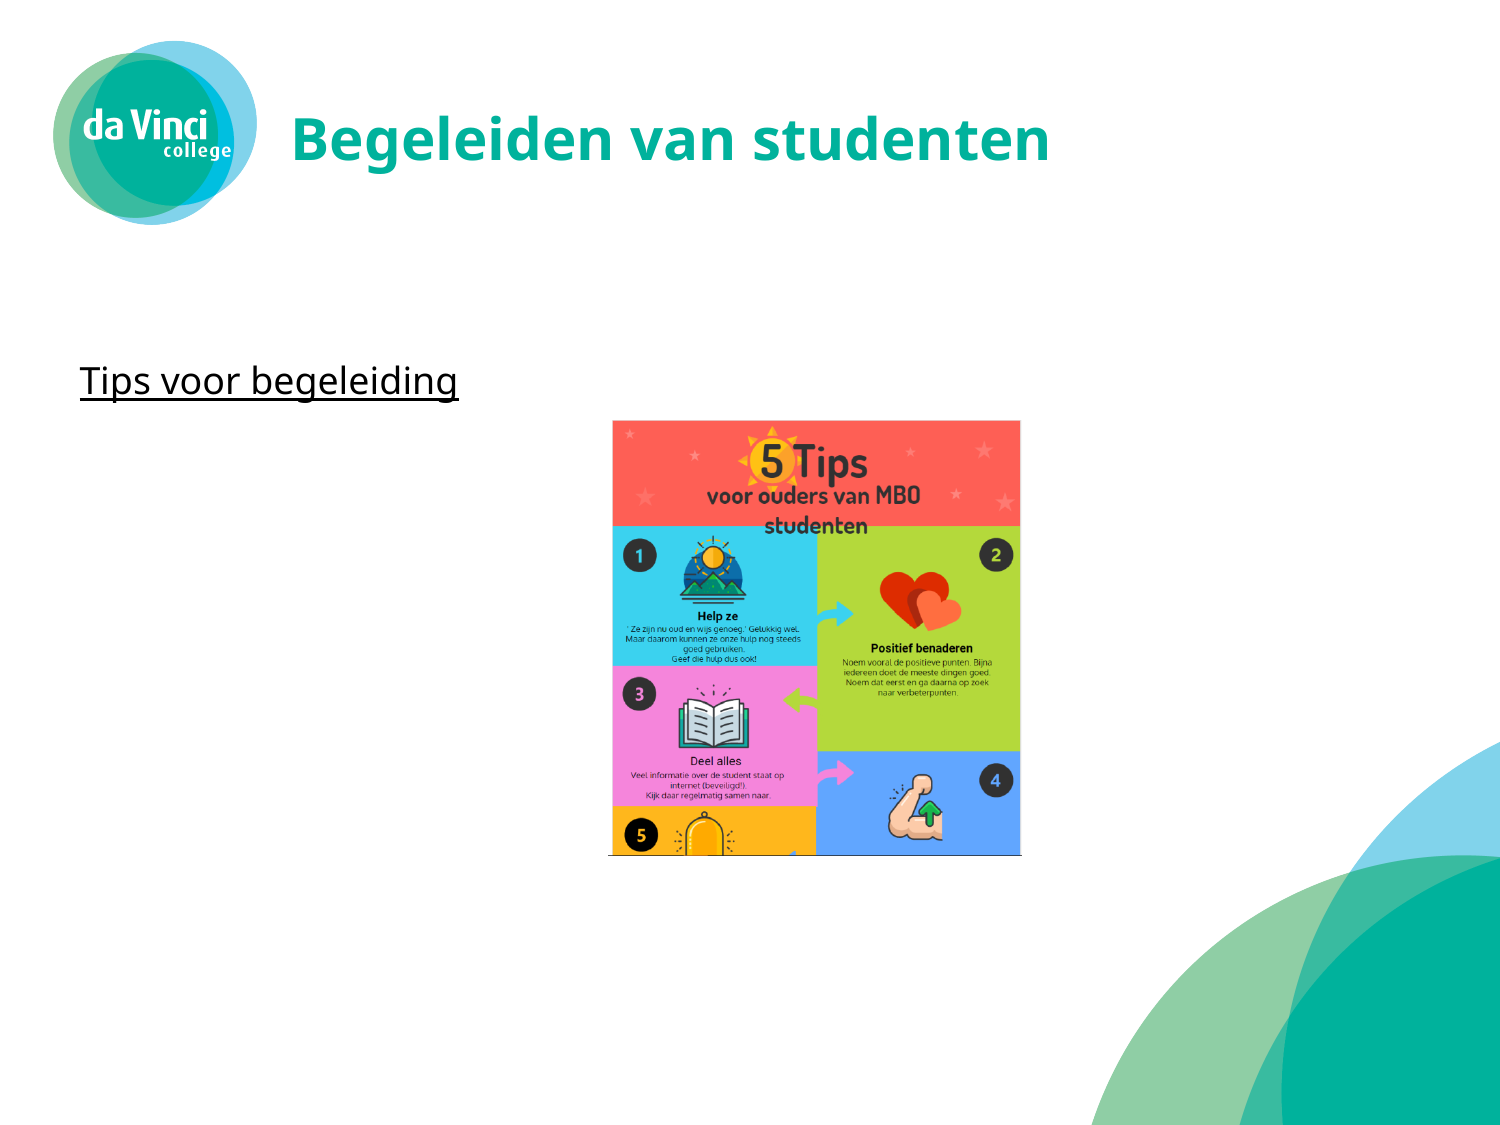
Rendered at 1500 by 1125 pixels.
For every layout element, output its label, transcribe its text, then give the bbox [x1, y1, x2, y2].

text_box Tips voor begeleiding [64, 349, 815, 416]
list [607, 420, 1022, 857]
picture [0, 0, 1500, 1125]
title Begeleiden van studenten [275, 37, 1424, 180]
